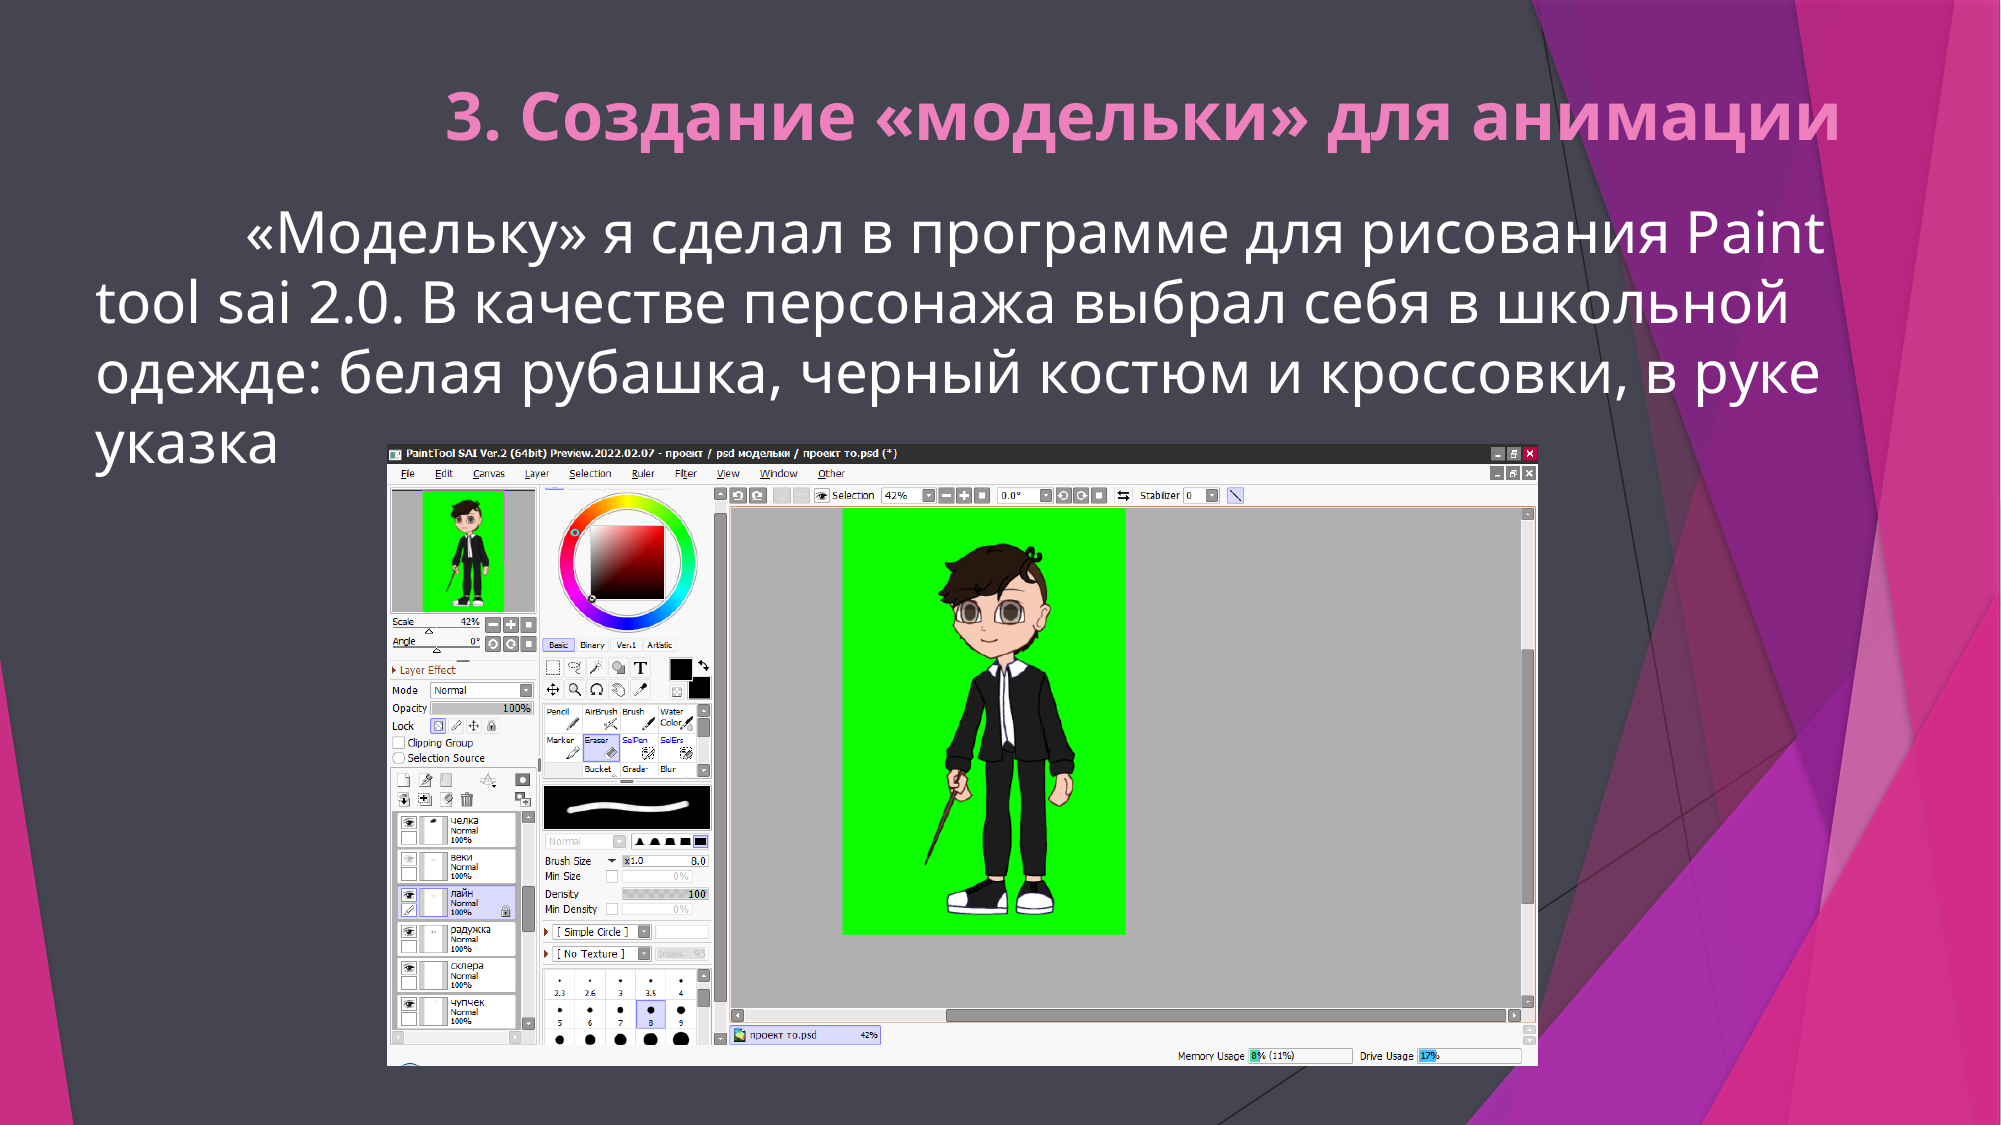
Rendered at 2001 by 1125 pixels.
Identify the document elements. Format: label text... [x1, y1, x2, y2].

picture [387, 444, 1539, 1066]
text_box «Модельку» я сделал в программе для рисования Paint tool sai 2.0. В качестве персонажа выбрал себя в школьной одежде: белая рубашка, черный костюм и кроссовки, в руке указка [80, 187, 1947, 528]
text_box 3. Создание «модельки» для анимации [430, 66, 1950, 207]
